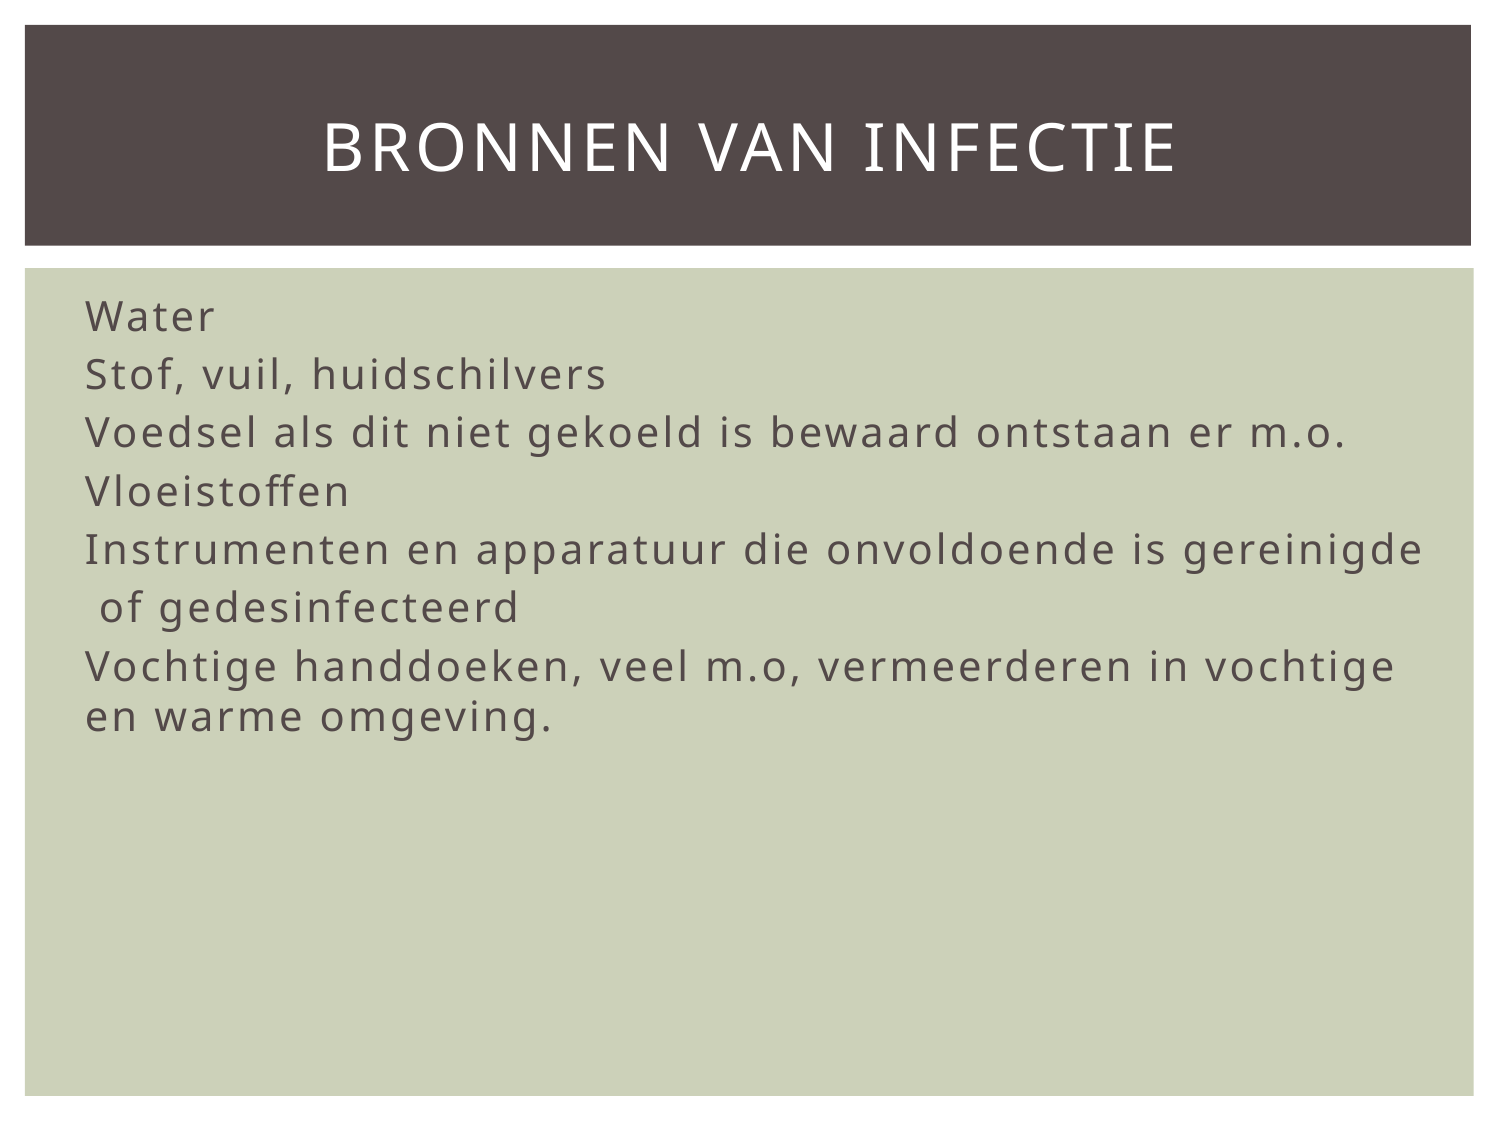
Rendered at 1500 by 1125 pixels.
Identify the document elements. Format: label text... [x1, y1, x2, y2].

list Water Stof, vuil, huidschilvers Voedsel als dit niet gekoeld is bewaard ontstaan er m.o. Vloeistoffen Instrumenten en apparatuur die onvoldoende is gereinigde of gedesinfecteerd Vochtige handdoeken, veel m.o, vermeerderen in vochtige en warme omgeving. [62, 281, 1442, 1005]
title Bronnen van infectie [62, 58, 1438, 232]
